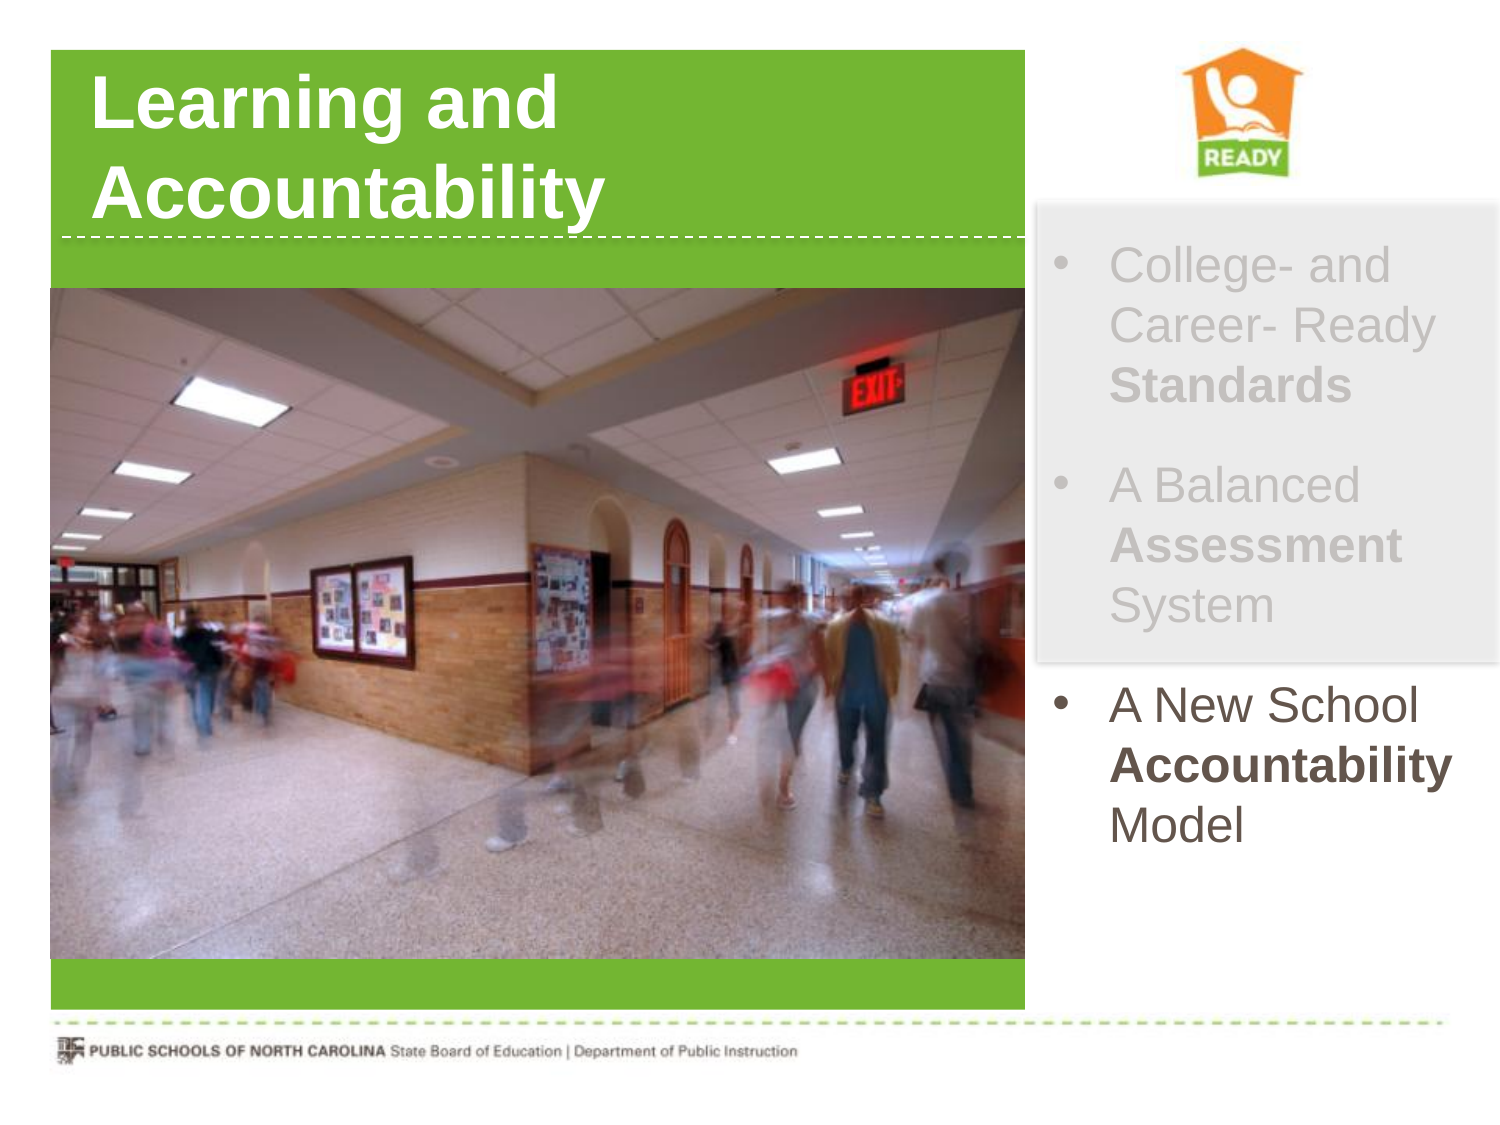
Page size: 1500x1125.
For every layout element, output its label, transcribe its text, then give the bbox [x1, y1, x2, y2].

text_box [1037, 199, 1500, 663]
list College- and Career- Ready Standards A Balanced Assessment System A New School Accountability Model [1037, 671, 1475, 1000]
title Learning and Accountability [75, 50, 1025, 238]
picture [1175, 41, 1313, 186]
picture [49, 288, 1026, 960]
picture [0, 0, 1500, 1125]
